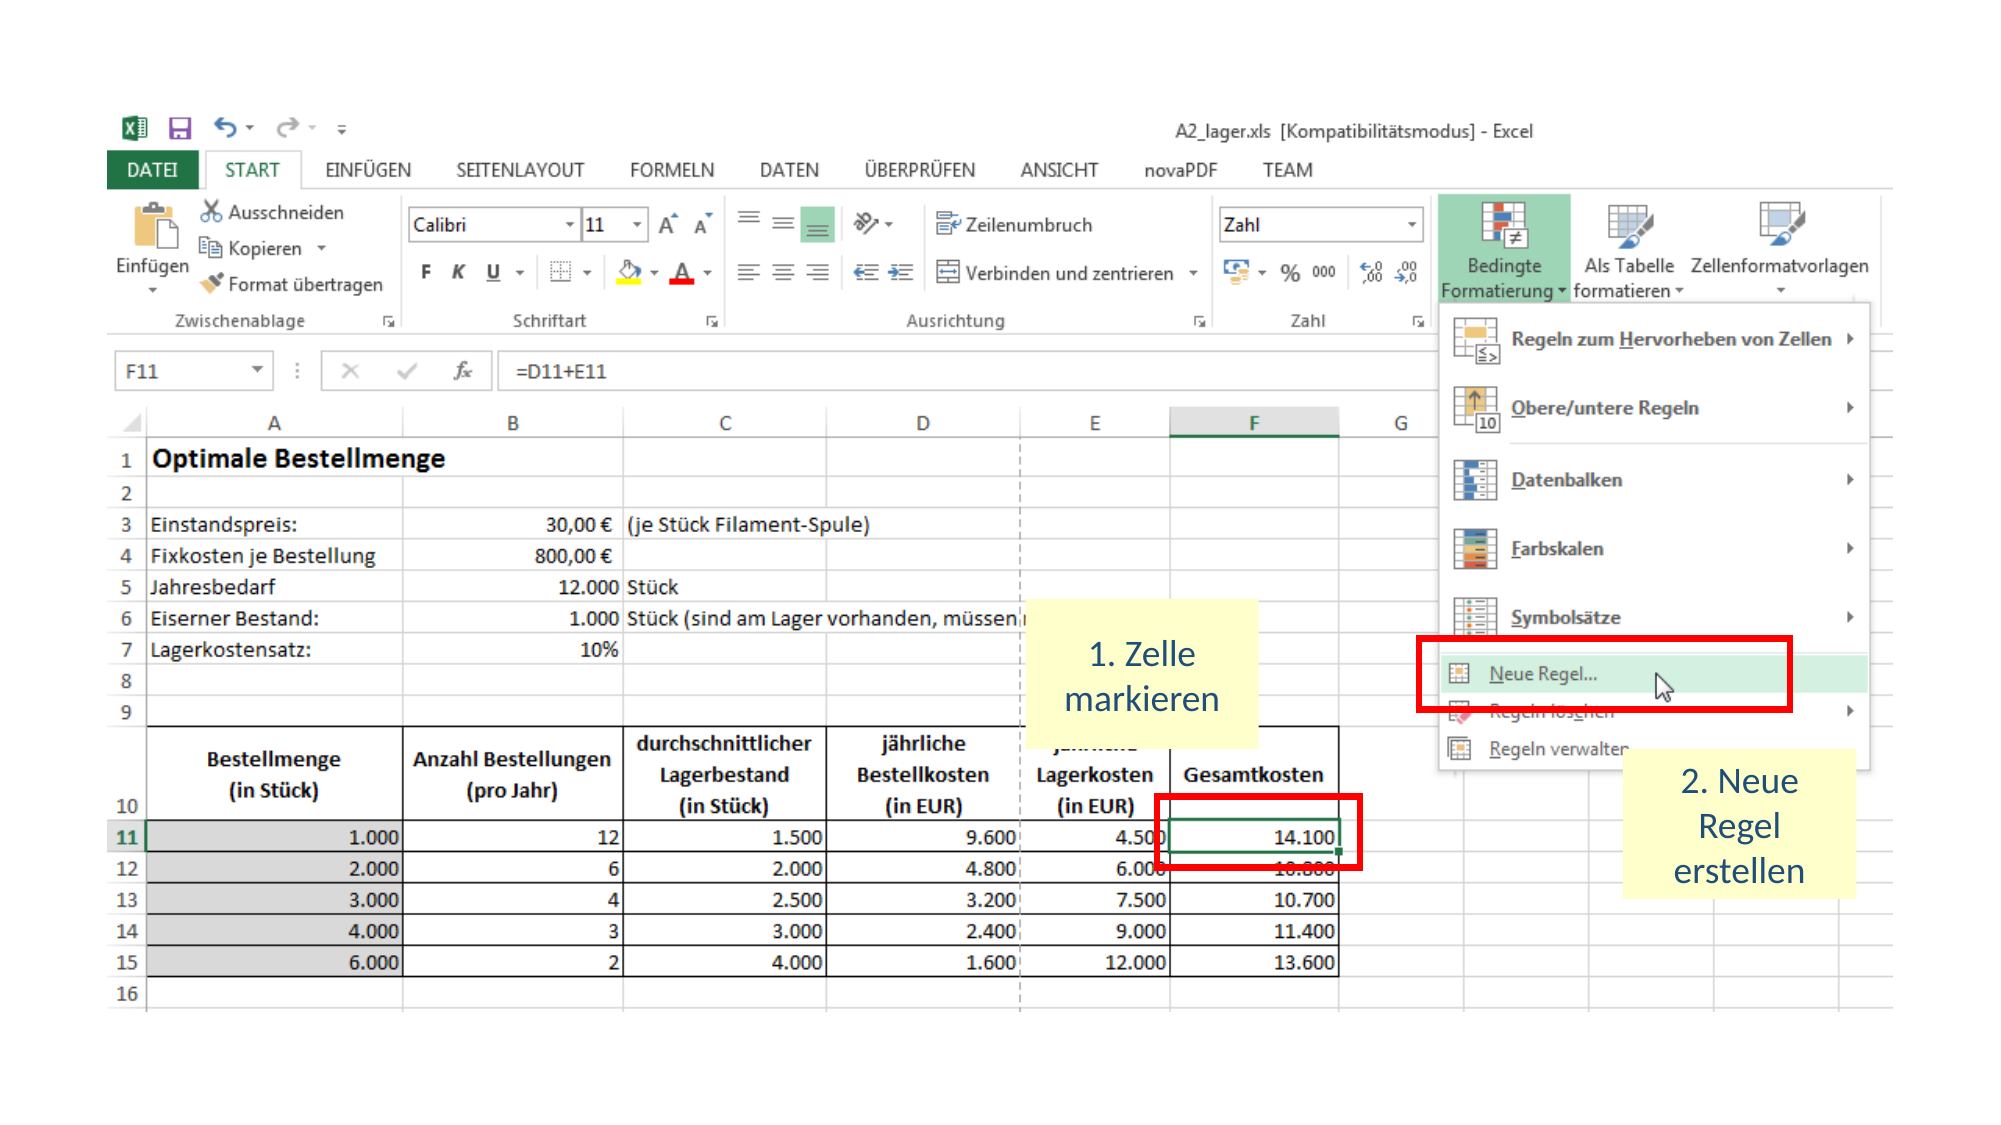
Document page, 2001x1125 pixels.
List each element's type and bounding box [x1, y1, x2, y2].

picture [107, 113, 1893, 1012]
